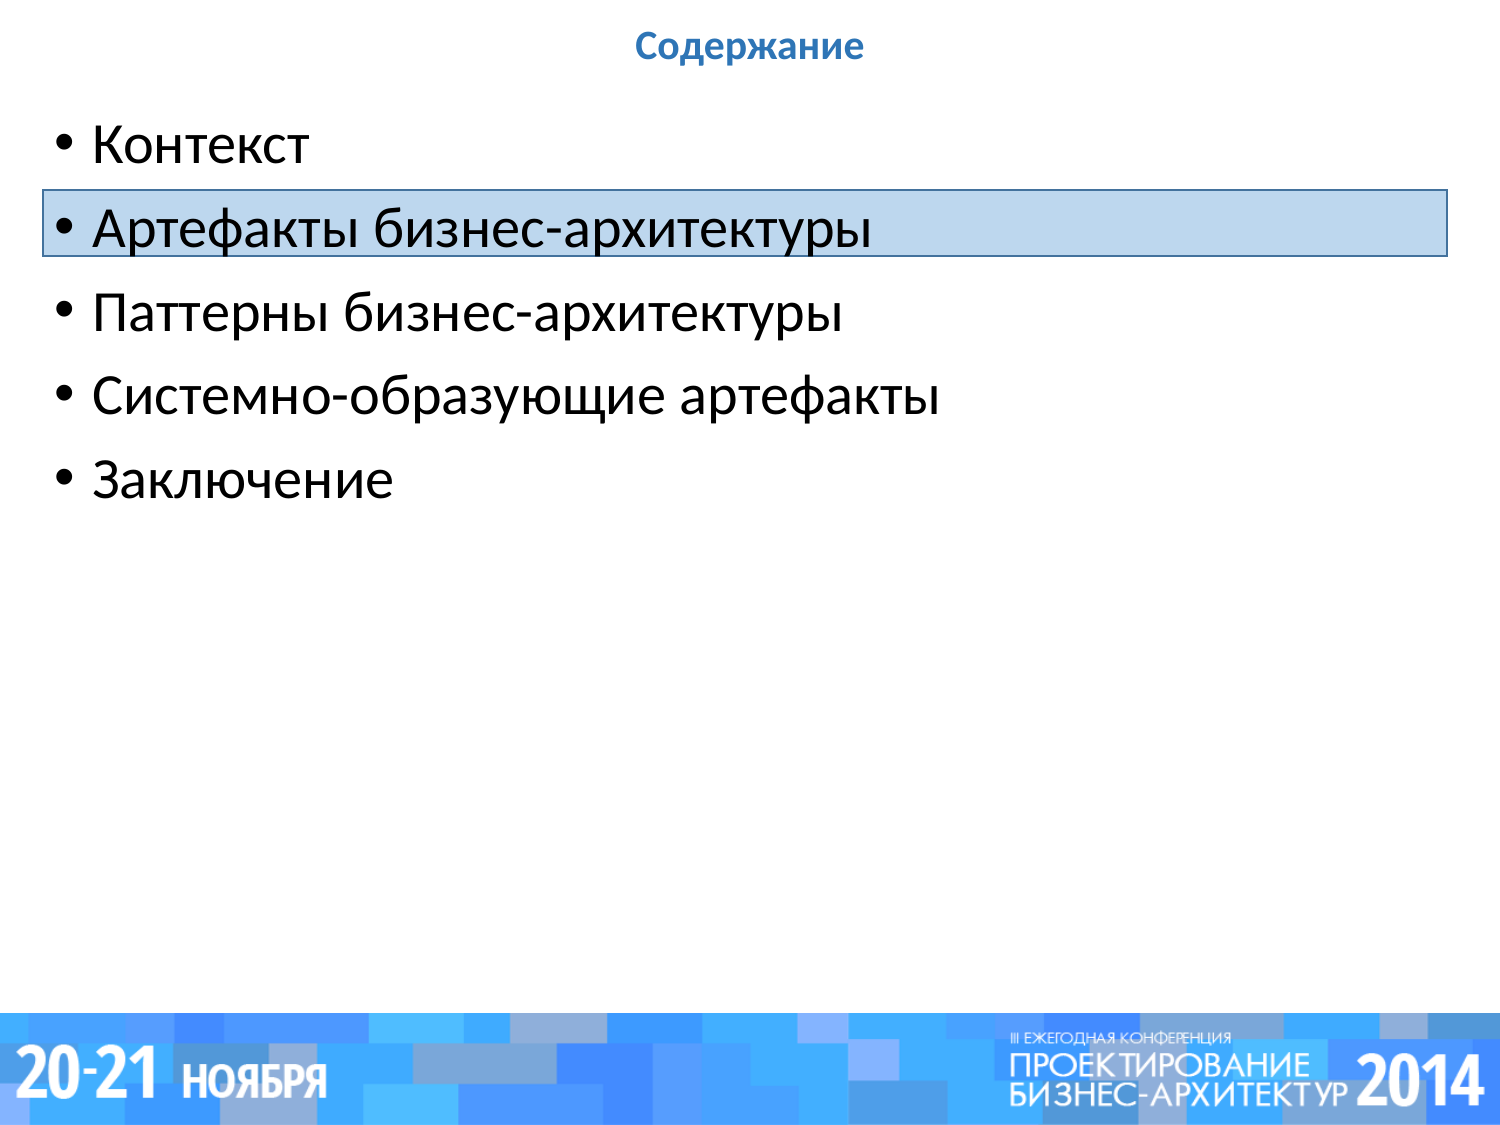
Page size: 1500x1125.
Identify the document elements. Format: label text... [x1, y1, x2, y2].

title Содержание [103, 6, 1397, 89]
list Контекст Артефакты бизнес-архитектуры Паттерны бизнес-архитектуры Системно-образующие артефакты Заключение [39, 105, 1465, 1014]
picture [0, 1013, 1500, 1125]
